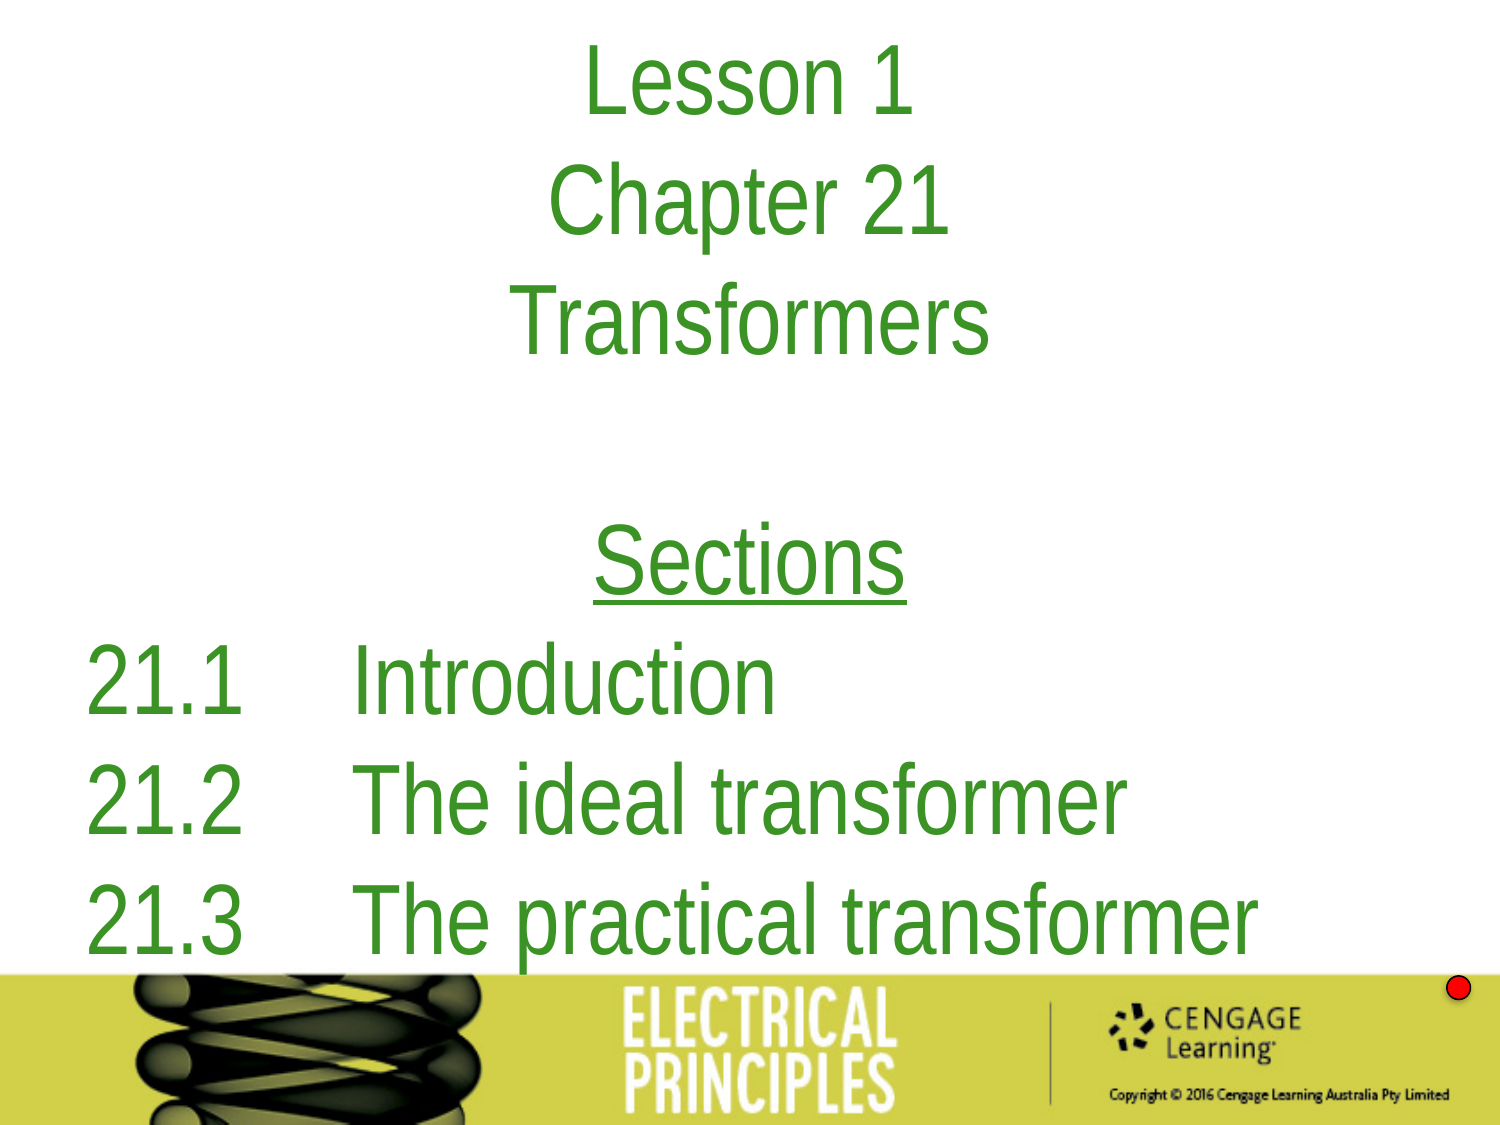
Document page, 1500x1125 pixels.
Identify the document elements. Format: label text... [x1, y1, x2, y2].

picture [0, 0, 1500, 1125]
text_box [1446, 975, 1472, 1001]
text_box Lesson 1 Chapter 21 Transformers Sections 21.1 Introduction 21.2 The ideal transformer 21.3 The practical transformer [70, 30, 1430, 959]
